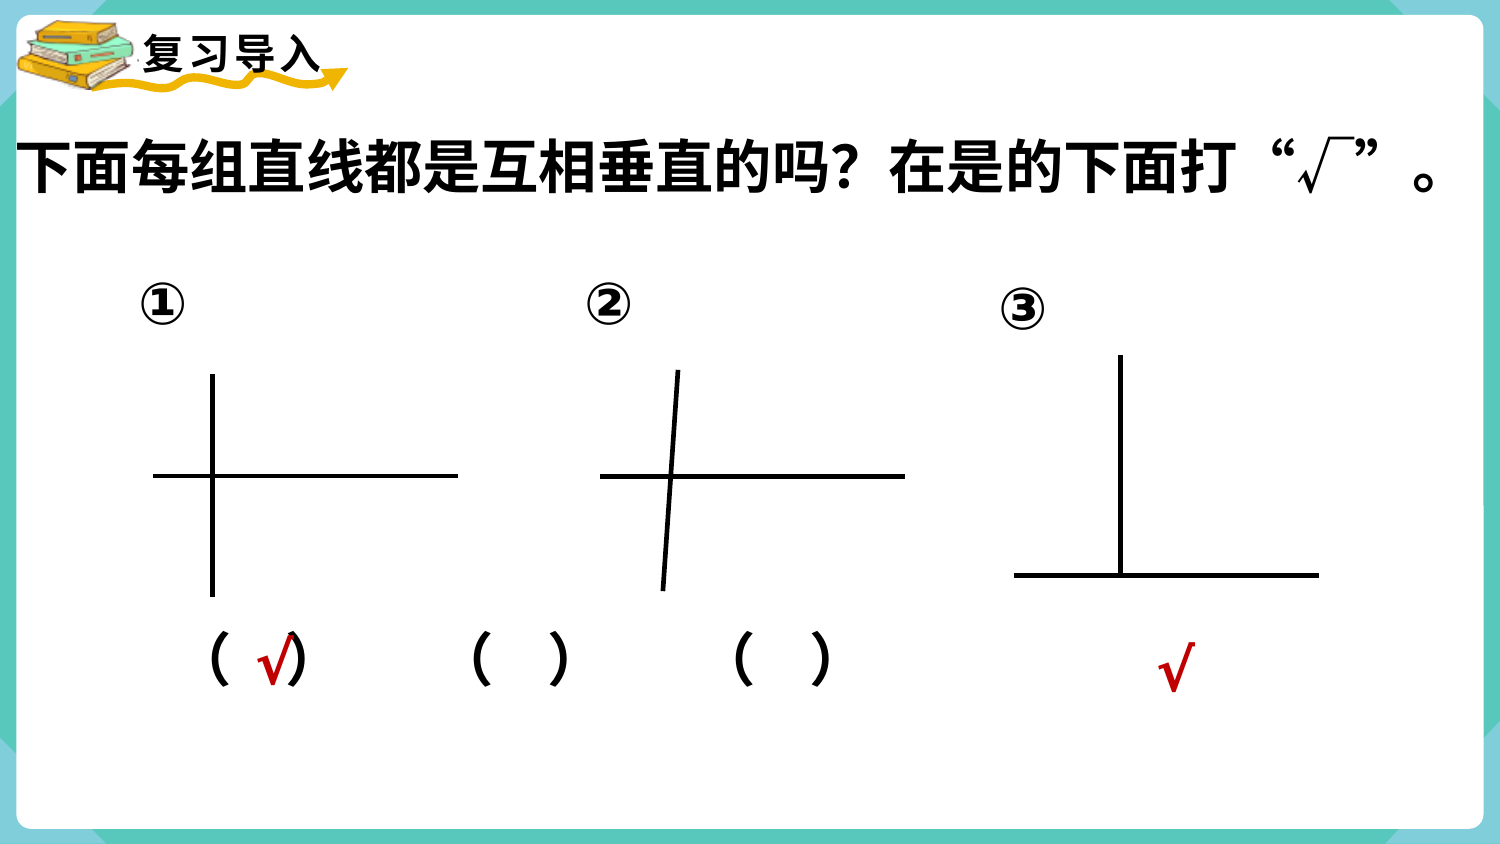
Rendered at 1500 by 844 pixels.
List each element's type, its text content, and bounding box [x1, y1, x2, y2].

text_box 下面每组直线都是互相垂直的吗？在是的下面打“√”。 [0, 122, 1500, 208]
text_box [569, 240, 905, 592]
text_box √ [241, 618, 321, 704]
text_box √ [1141, 625, 1229, 711]
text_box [124, 240, 458, 597]
text_box （ ） （ ） （ ） [159, 615, 1403, 701]
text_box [12, 20, 350, 96]
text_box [983, 244, 1319, 576]
